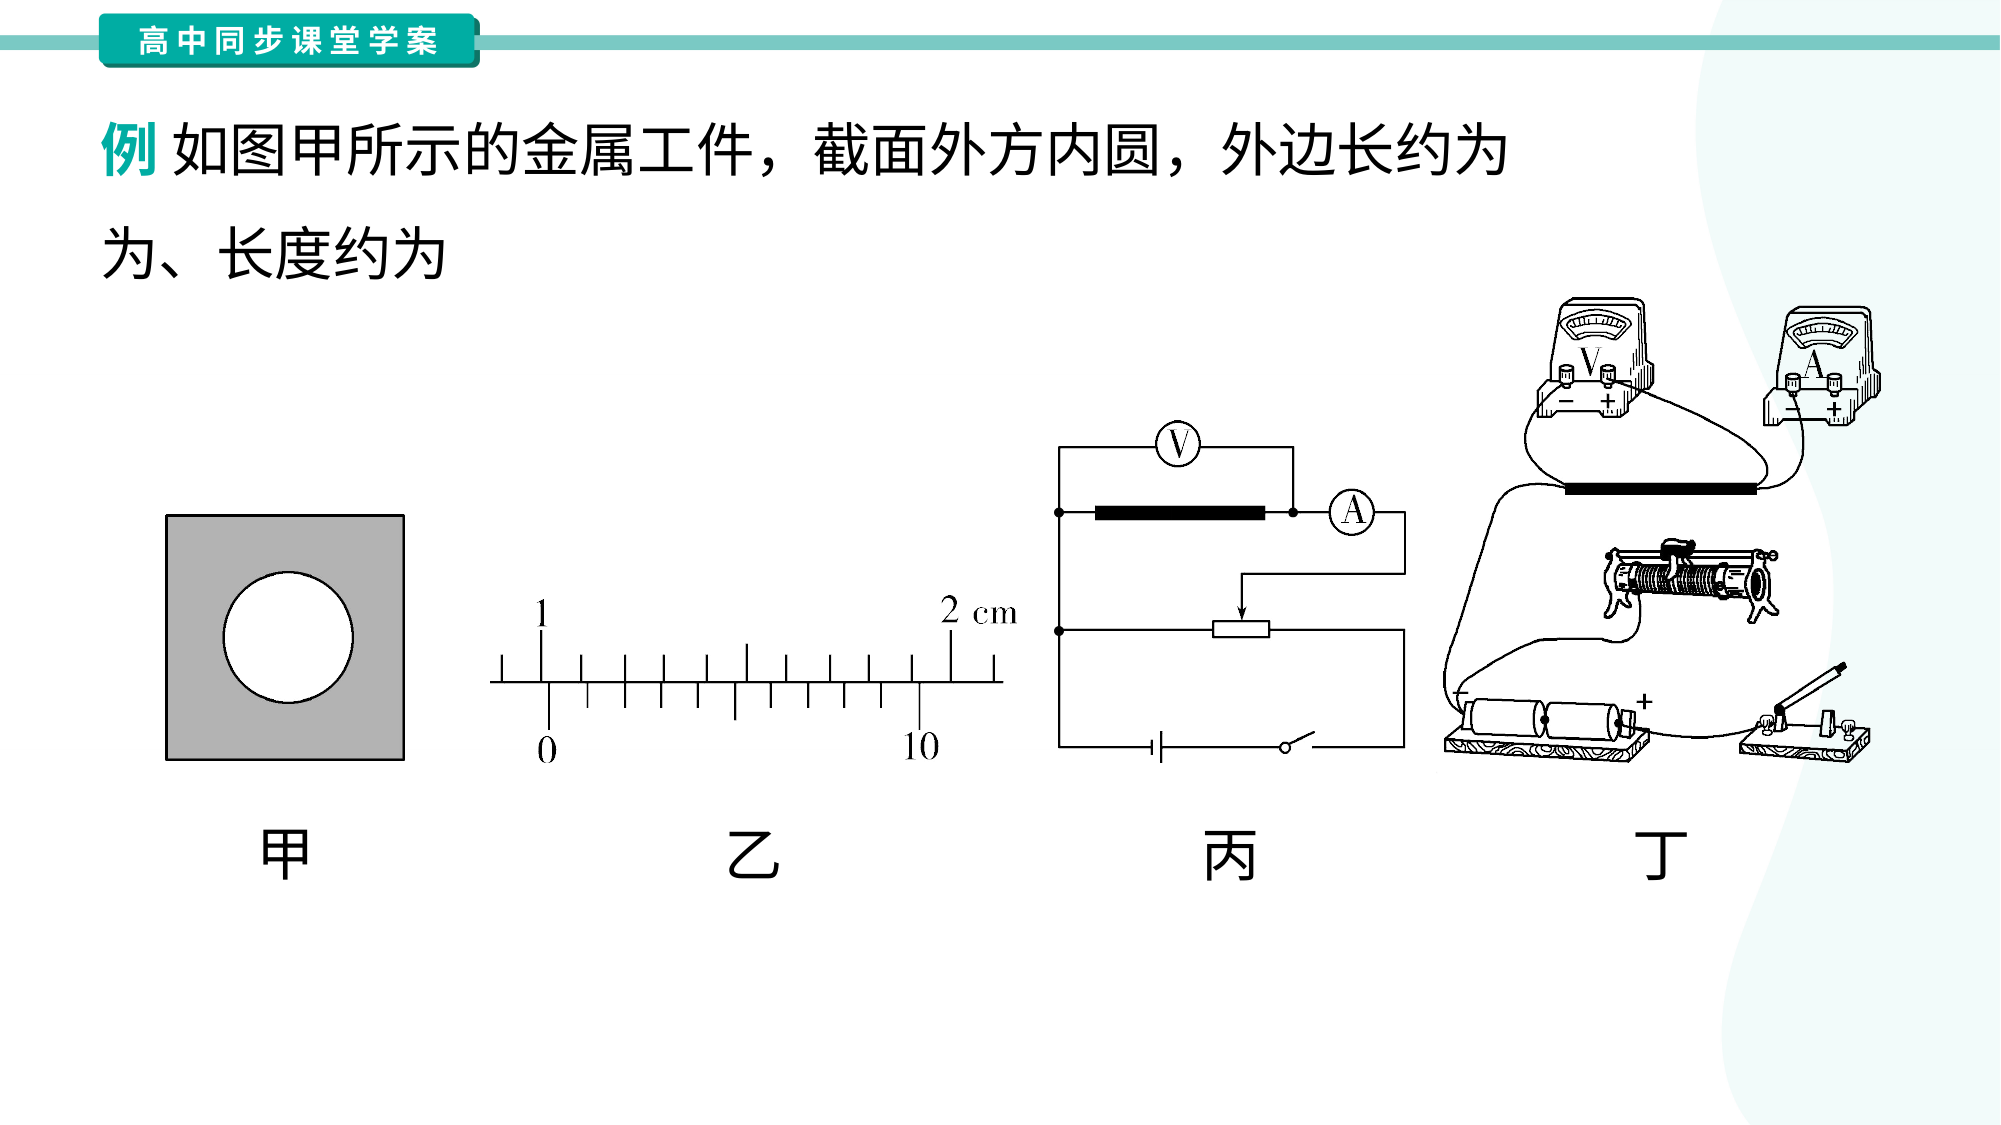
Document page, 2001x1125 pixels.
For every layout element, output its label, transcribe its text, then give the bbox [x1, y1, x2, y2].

text_box 乙 [717, 783, 790, 947]
text_box 甲 [249, 781, 321, 946]
text_box 丁 [1626, 783, 1698, 947]
picture [0, 0, 2000, 1125]
text_box 丙 [1194, 783, 1266, 947]
